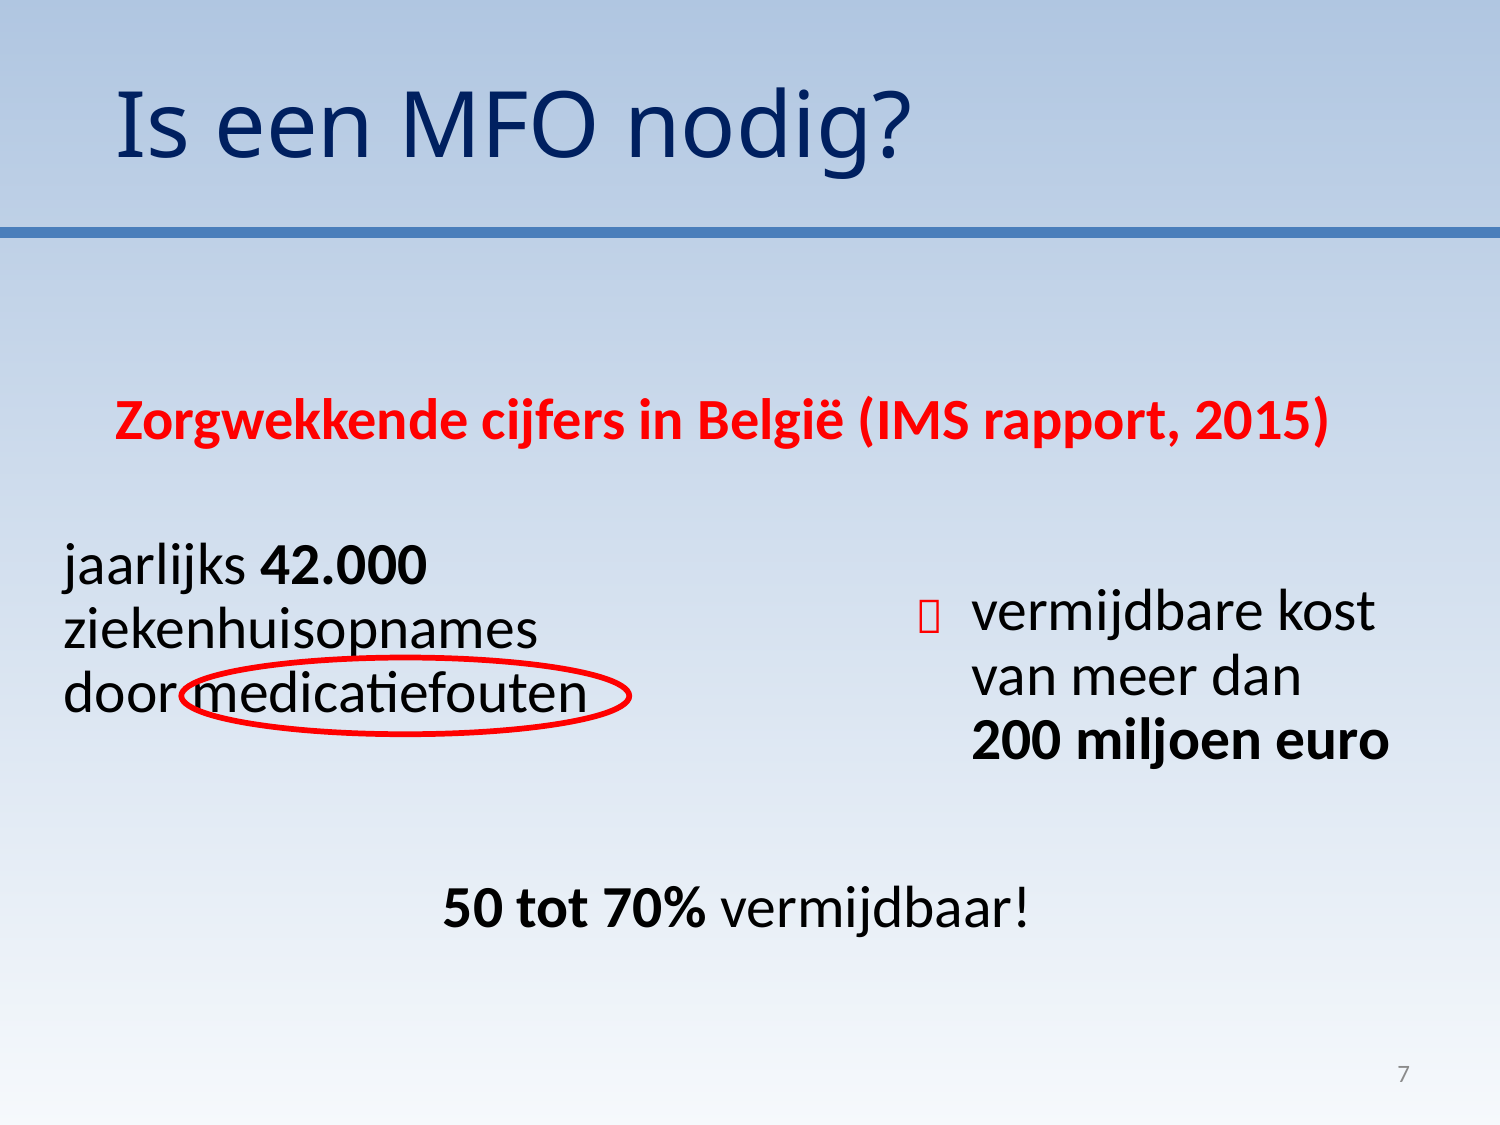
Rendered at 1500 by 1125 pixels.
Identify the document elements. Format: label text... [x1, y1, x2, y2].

slide_number 7 [1074, 1042, 1425, 1103]
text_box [51, 526, 762, 762]
list Zorgwekkende cijfers in België (IMS rapport, 2015) [100, 373, 1365, 468]
text_box 50 tot 70% vermijdbaar! [430, 869, 1284, 953]
title Is een MFO nodig? [100, 26, 1483, 215]
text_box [903, 573, 1458, 791]
